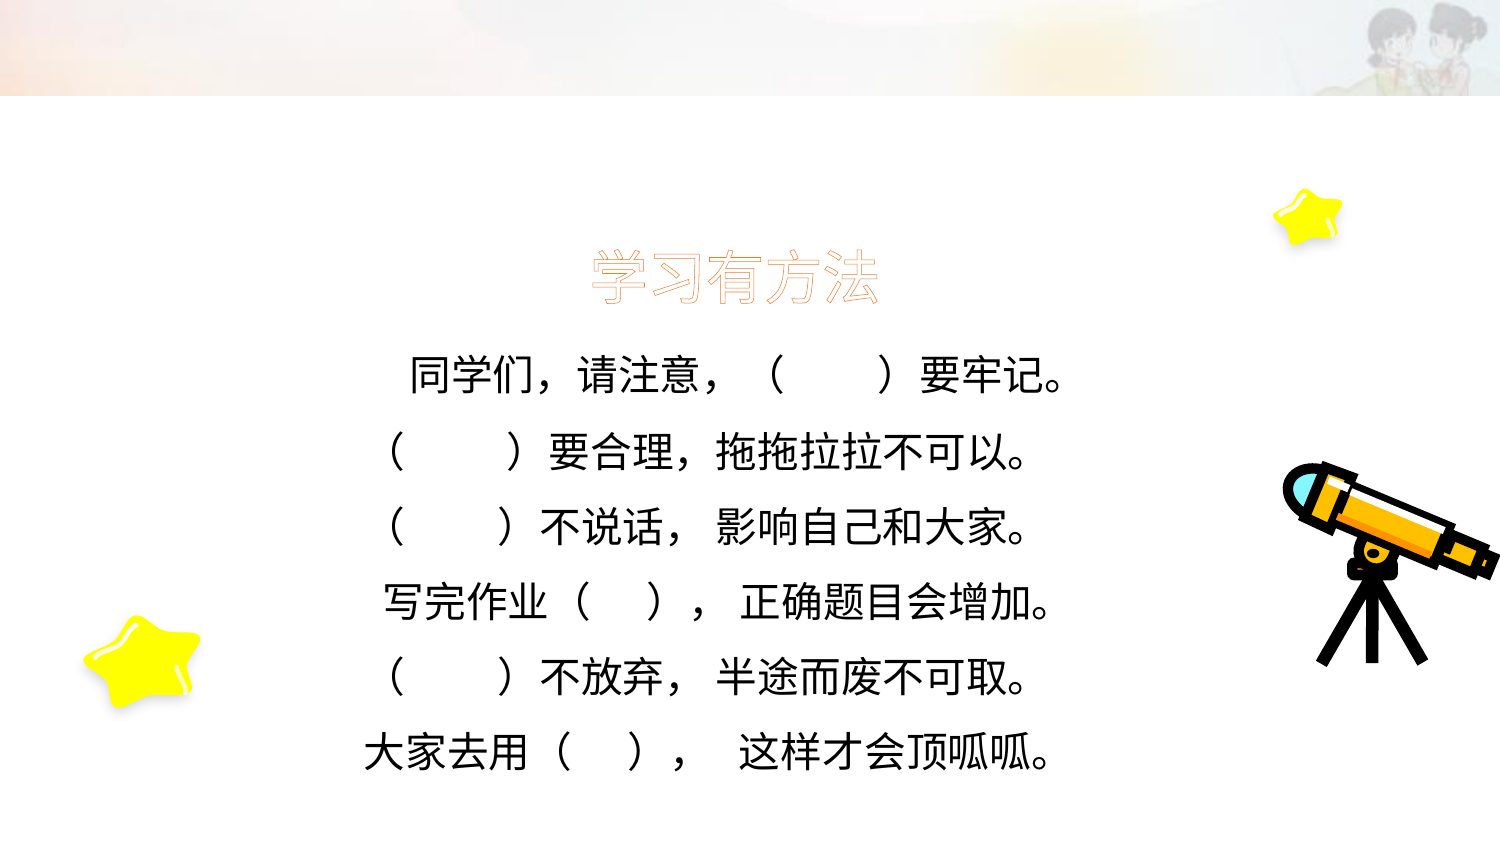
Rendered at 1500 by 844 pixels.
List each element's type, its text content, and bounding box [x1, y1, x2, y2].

picture [0, 0, 1500, 96]
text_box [1280, 480, 1499, 664]
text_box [85, 615, 203, 701]
text_box 学习有方法 同学们，请注意，（ ）要牢记。 （ ）要合理，拖拖拉拉不可以。 （ ）不说话， 影响自己和大家。 写完作业（ ）， 正确题目会增加。 （ ）不放弃， 半途而废不可取。 大家去用（ ）， 这样才会顶呱呱。 [348, 233, 1152, 833]
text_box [1274, 188, 1343, 241]
